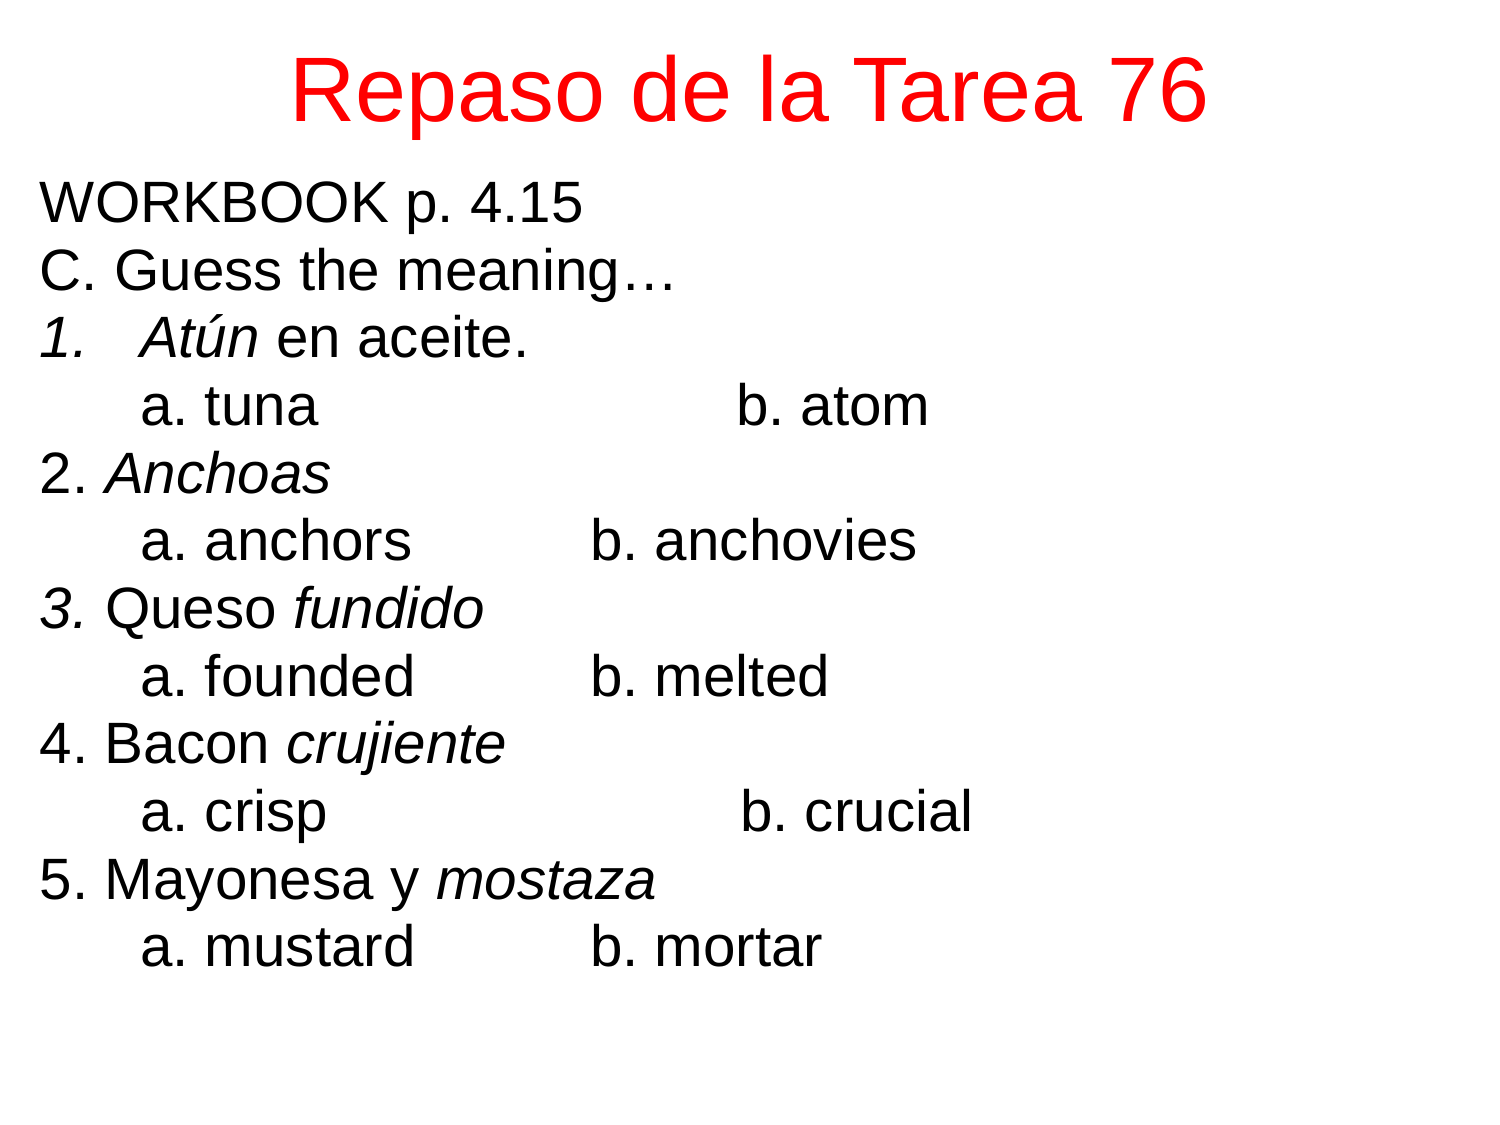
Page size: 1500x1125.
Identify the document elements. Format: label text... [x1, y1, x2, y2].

title Repaso de la Tarea 76 [75, 12, 1425, 158]
list WORKBOOK p. 4.15 C. Guess the meaning… Atún en aceite. a. tuna b. atom 2. Anchoas a. anchors b. anchovies 3. Queso fundido a. founded b. melted 4. Bacon crujiente a. crisp b. crucial 5. Mayonesa y mostaza a. mustard b. mortar [24, 170, 1450, 1088]
